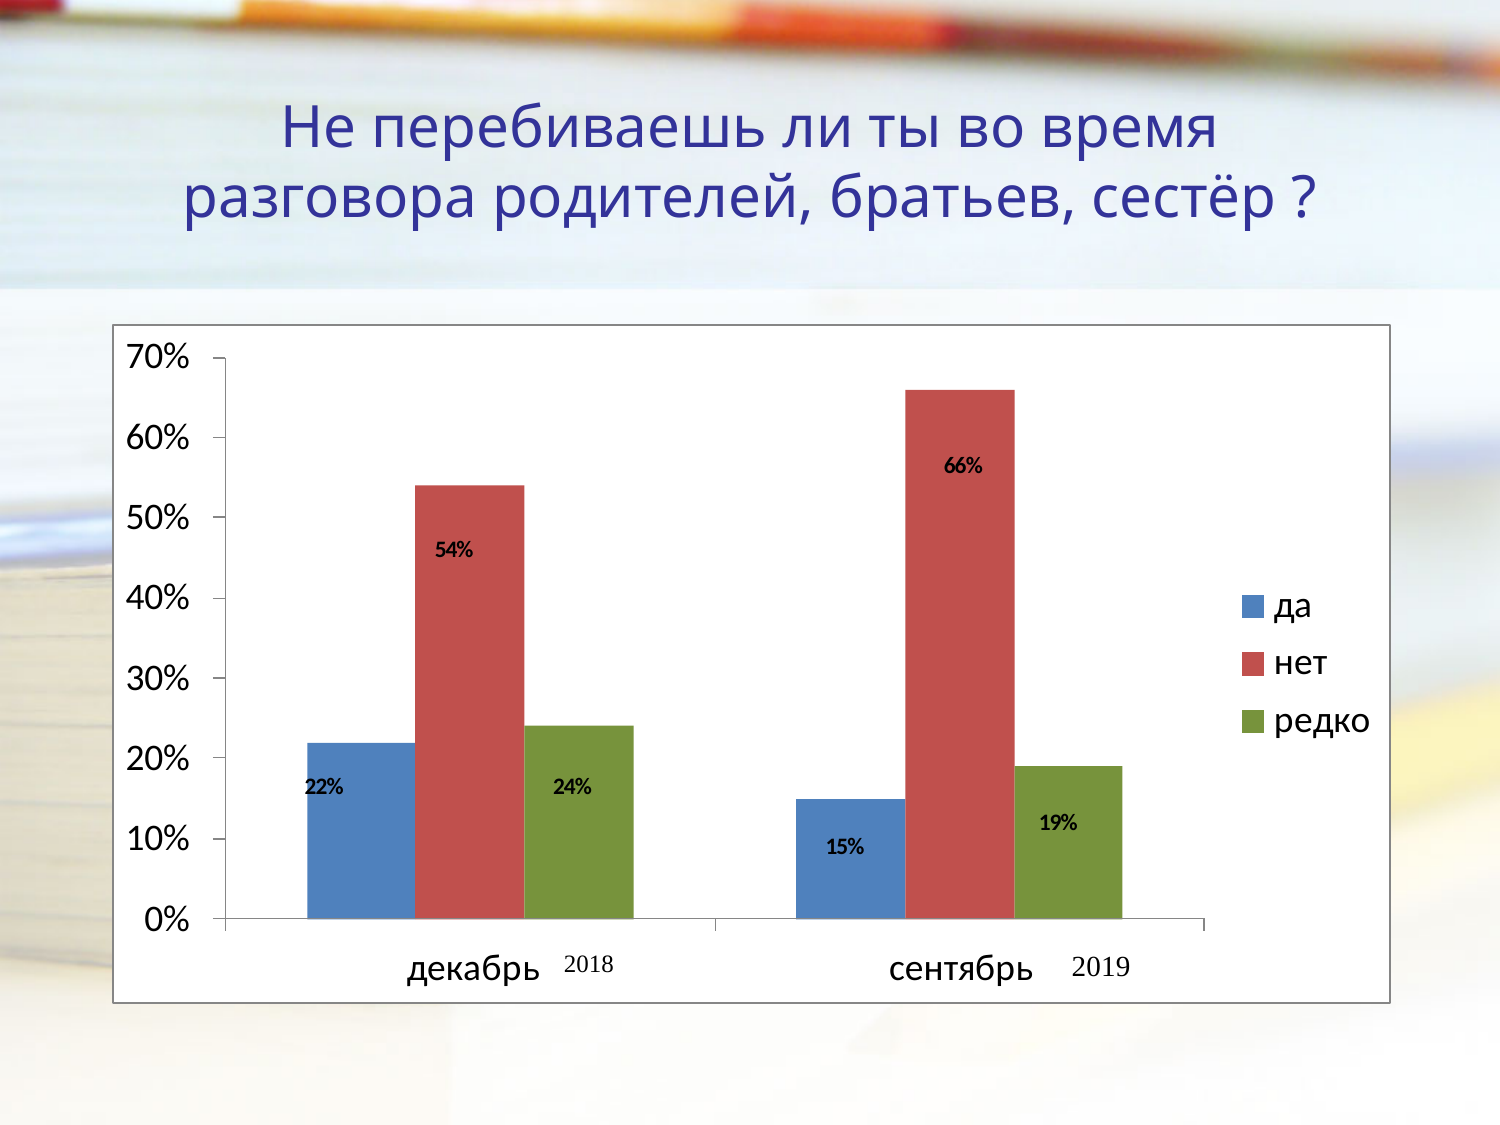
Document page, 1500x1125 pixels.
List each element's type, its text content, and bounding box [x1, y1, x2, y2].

picture [0, 0, 1500, 1125]
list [104, 316, 1396, 1009]
title Не перебиваешь ли ты во время разговора родителей, братьев, сестёр ? [112, 99, 1388, 288]
